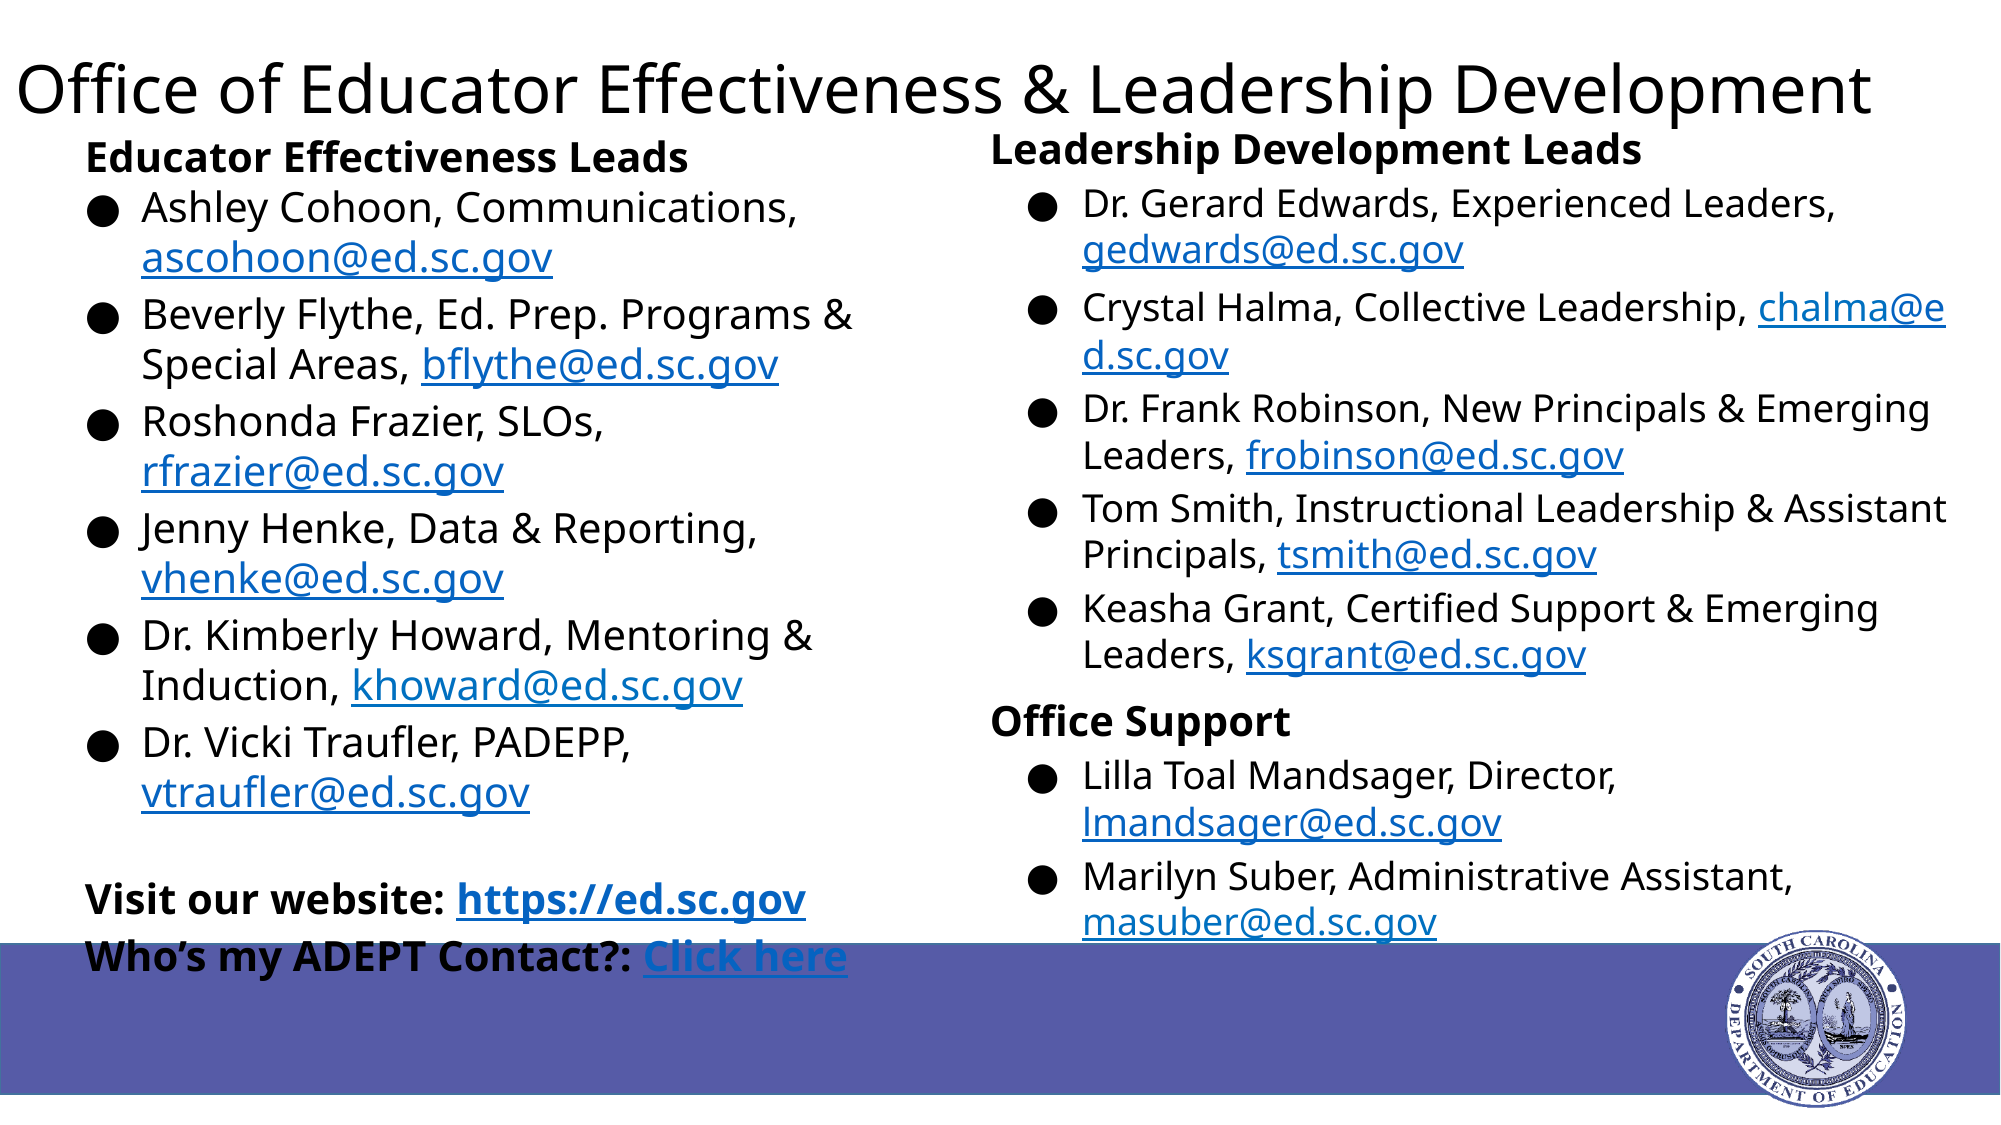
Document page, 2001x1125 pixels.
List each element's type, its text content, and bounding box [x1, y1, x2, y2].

list Leadership Development Leads Dr. Gerard Edwards, Experienced Leaders, gedwards@ed.sc.gov Crystal Halma, Collective Leadership, chalma@ed.sc.gov Dr. Frank Robinson, New Principals & Emerging Leaders, frobinson@ed.sc.gov Tom Smith, Instructional Leadership & Assistant Principals, tsmith@ed.sc.gov Keasha Grant, Certified Support & Emerging Leaders, ksgrant@ed.sc.gov Office Support Lilla Toal Mandsager, Director, lmandsager@ed.sc.gov Marilyn Suber, Administrative Assistant, masuber@ed.sc.gov [974, 120, 1975, 883]
picture [1723, 928, 1907, 1109]
text_box Educator Effectiveness Leads Ashley Cohoon, Communications, ascohoon@ed.sc.gov Beverly Flythe, Ed. Prep. Programs & Special Areas, bflythe@ed.sc.gov Roshonda Frazier, SLOs, rfrazier@ed.sc.gov Jenny Henke, Data & Reporting, vhenke@ed.sc.gov Dr. Kimberly Howard, Mentoring & Induction, khoward@ed.sc.gov Dr. Vicki Traufler, PADEPP, vtraufler@ed.sc.gov Visit our website: https://ed.sc.gov Who’s my ADEPT Contact?: Click here [65, 121, 985, 1005]
title Office of Educator Effectiveness & Leadership Development [0, 0, 1921, 137]
